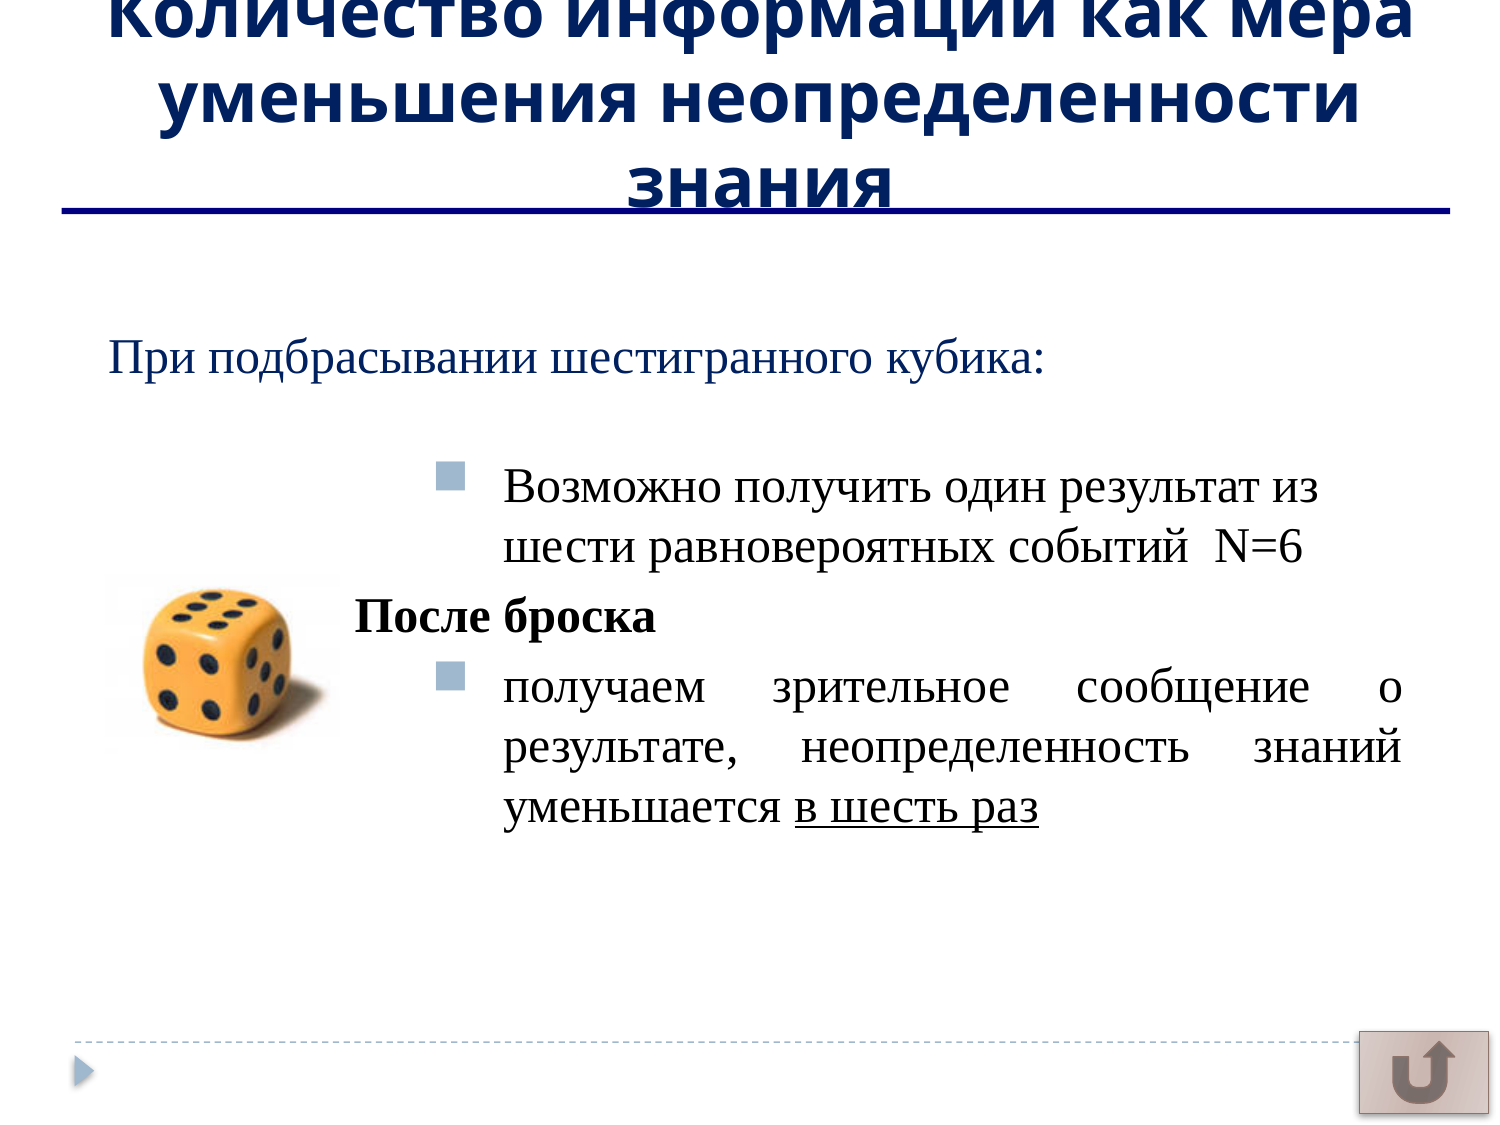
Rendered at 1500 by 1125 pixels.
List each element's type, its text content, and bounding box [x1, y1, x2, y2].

text_box [1359, 1031, 1489, 1114]
text_box При подбрасывании шестигранного кубика: [93, 316, 1454, 392]
text_box Возможно получить один результат из шести равновероятных событий N=6 После броска получаем зрительное сообщение о результате, неопределенность знаний уменьшается в шесть раз [339, 445, 1418, 938]
picture [105, 573, 341, 755]
text_box Количество информации как мера уменьшения неопределенности знания [64, 0, 1457, 188]
